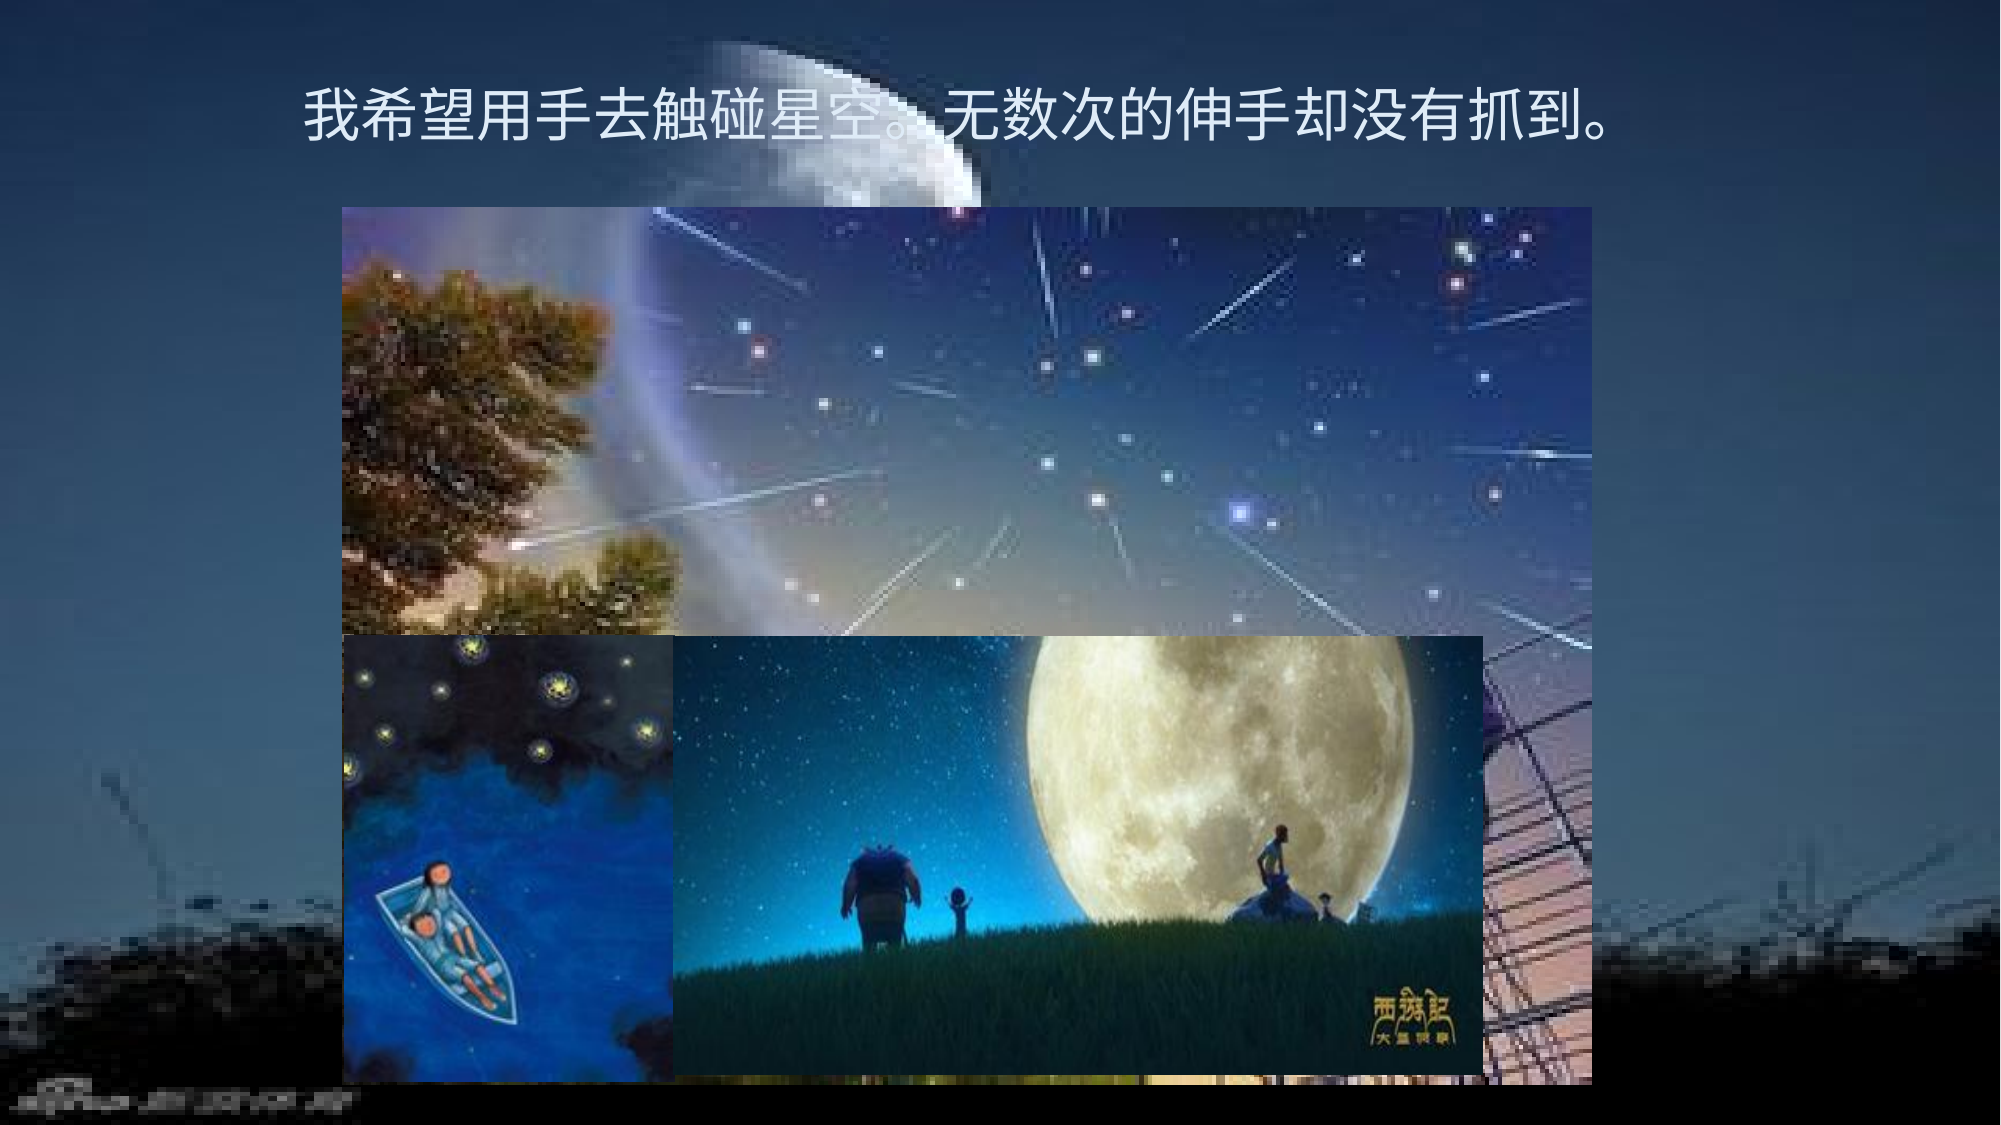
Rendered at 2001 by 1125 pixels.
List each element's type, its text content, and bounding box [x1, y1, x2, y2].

text_box 我希望用手去触碰星空。无数次的伸手却没有抓到。 [287, 70, 1657, 156]
picture [0, 0, 2001, 1125]
